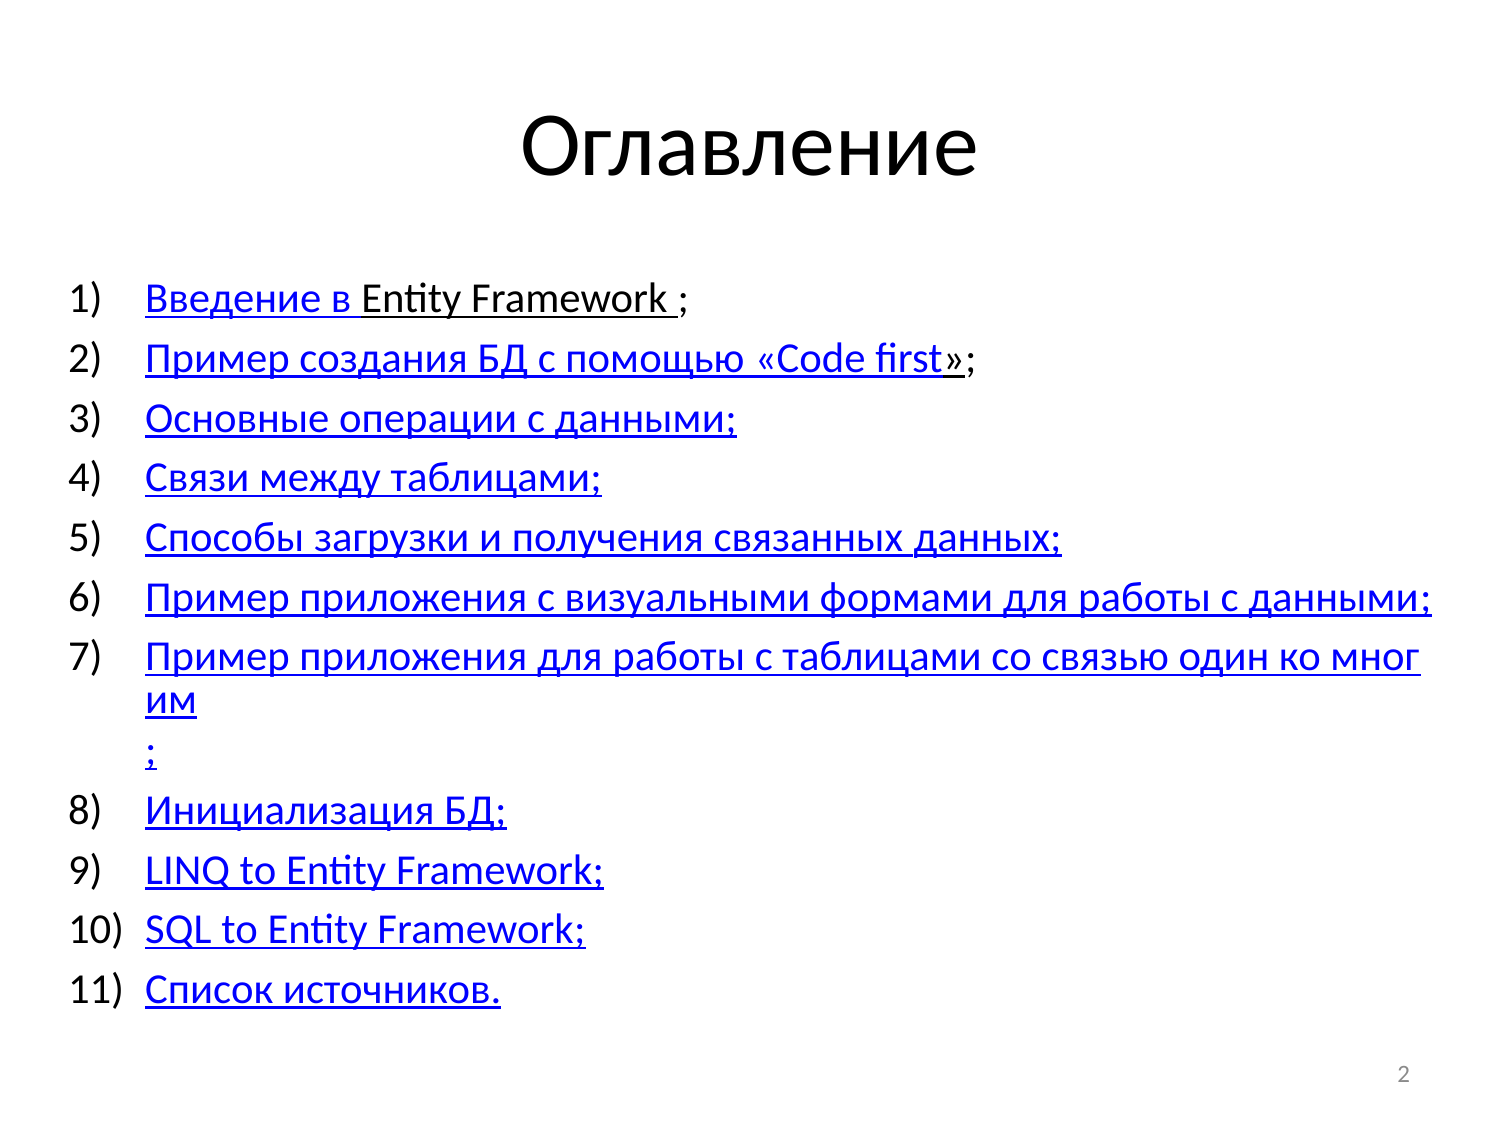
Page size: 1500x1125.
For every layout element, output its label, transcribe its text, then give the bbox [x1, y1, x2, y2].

slide_number 2 [1074, 1042, 1425, 1103]
title Оглавление [75, 45, 1425, 233]
list Введение в Entity Framework ; Пример создания БД с помощью «Code first»; Основные операции с данными; Связи между таблицами; Способы загрузки и получения связанных данных; Пример приложения с визуальными формами для работы с данными; Пример приложения для работы с таблицами со связью один ко многим; Инициализация БД; LINQ to Entity Framework; SQL to Entity Framework; Список источников. [53, 262, 1459, 1005]
